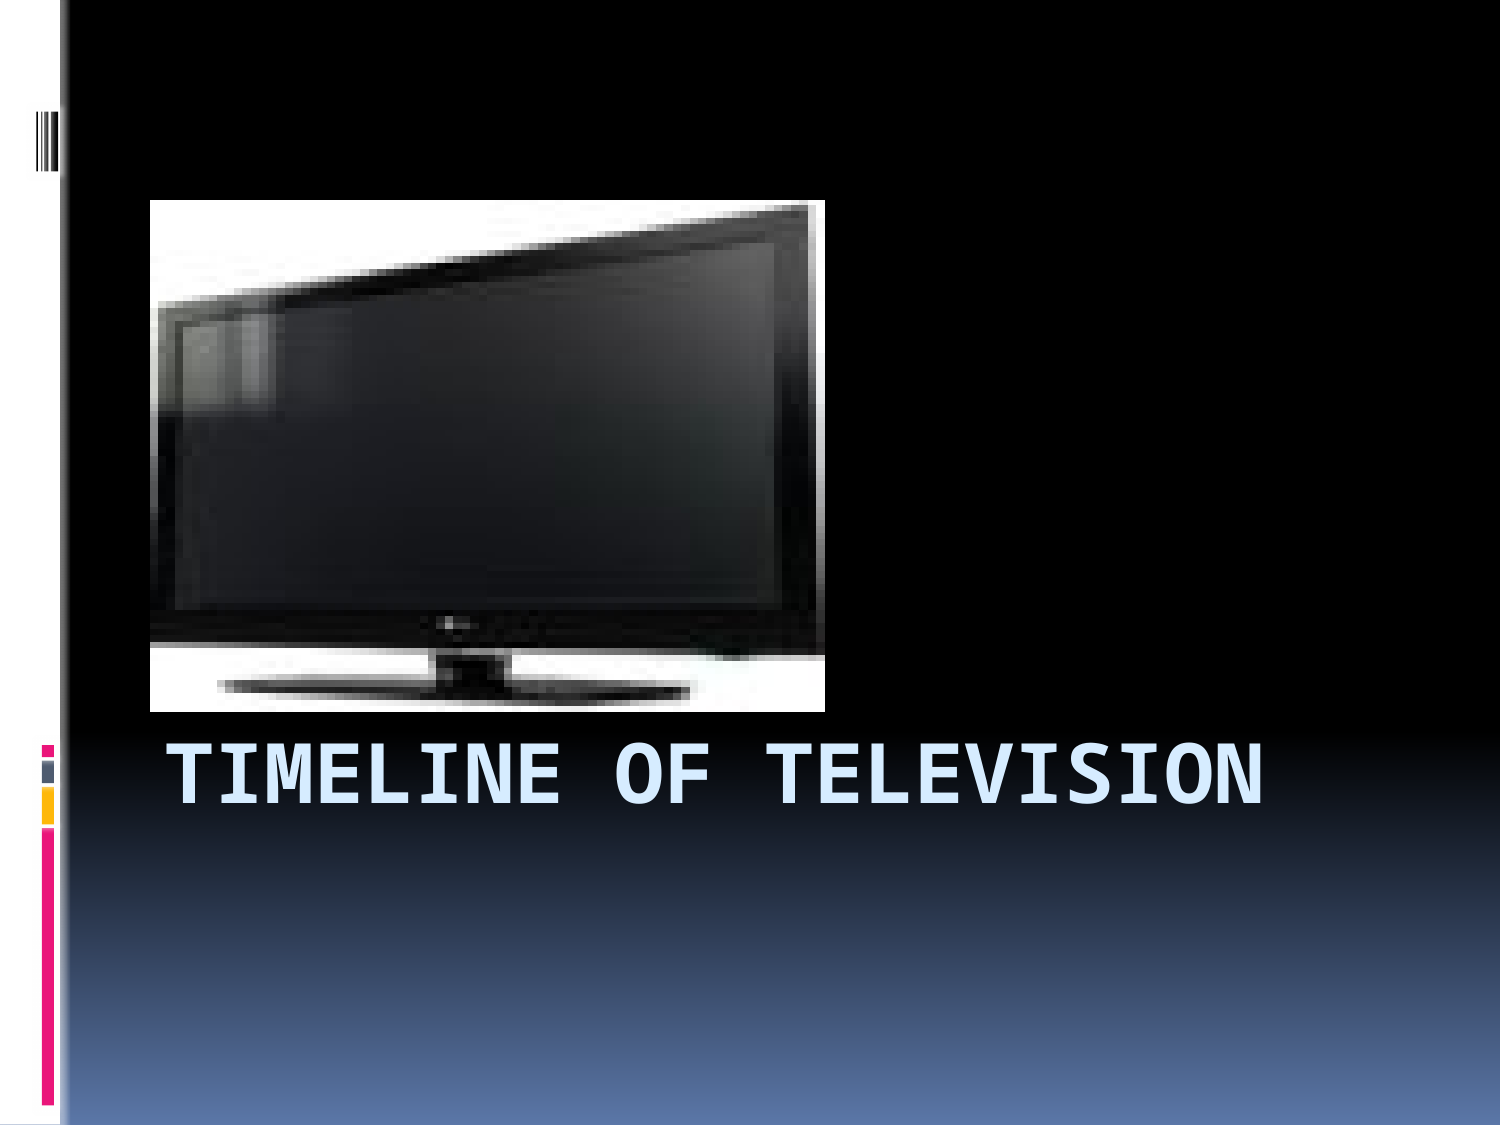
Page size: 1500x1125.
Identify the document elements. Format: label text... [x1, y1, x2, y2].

picture [149, 199, 826, 713]
title Timeline of television [150, 712, 1425, 1037]
